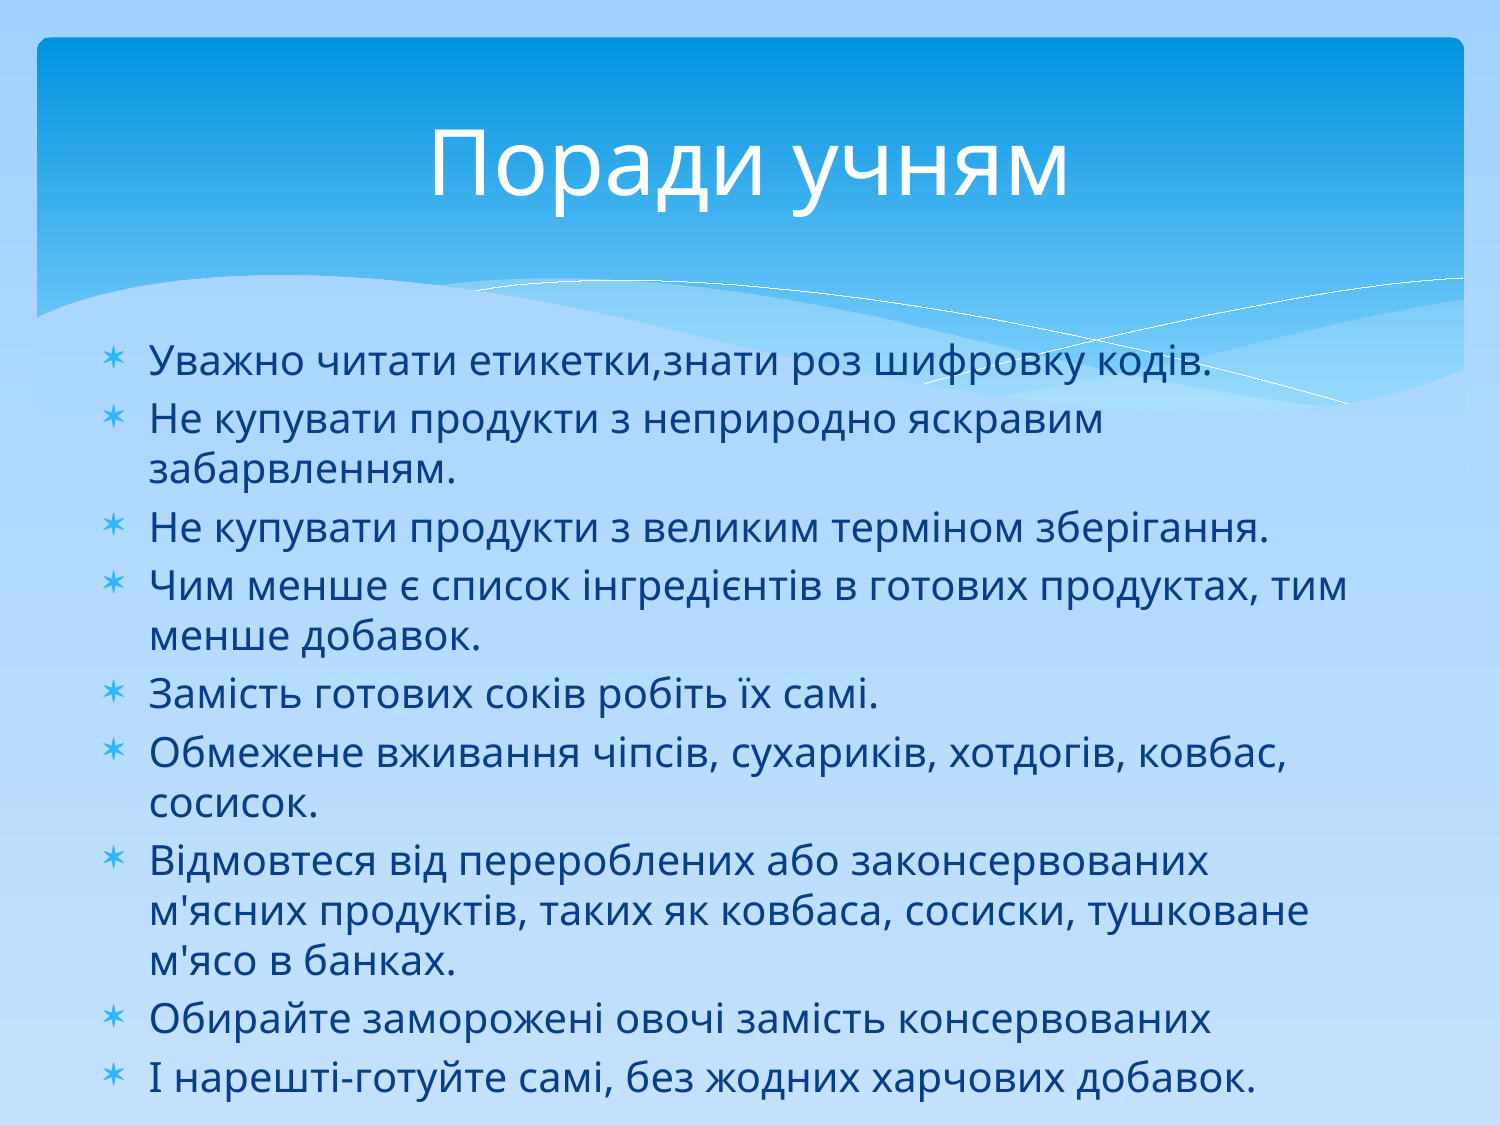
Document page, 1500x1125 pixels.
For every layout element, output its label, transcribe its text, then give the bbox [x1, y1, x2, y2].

title Поради учням [75, 55, 1425, 261]
list Уважно читати етикетки,знати роз шифровку кодів. Не купувати продукти з неприродно яскравим забарвленням. Не купувати продукти з великим терміном зберігання. Чим менше є список інгредієнтів в готових продуктах, тим менше добавок. Замість готових соків робіть їх самі. Обмежене вживання чіпсів, сухариків, хотдогів, ковбас, сосисок. Відмовтеся від перероблених або законсервованих м'ясних продуктів, таких як ковбаса, сосиски, тушковане м'ясо в банках. Обирайте заморожені овочі замість консервованих І нарешті-готуйте самі, без жодних харчових добавок. [88, 326, 1388, 1059]
